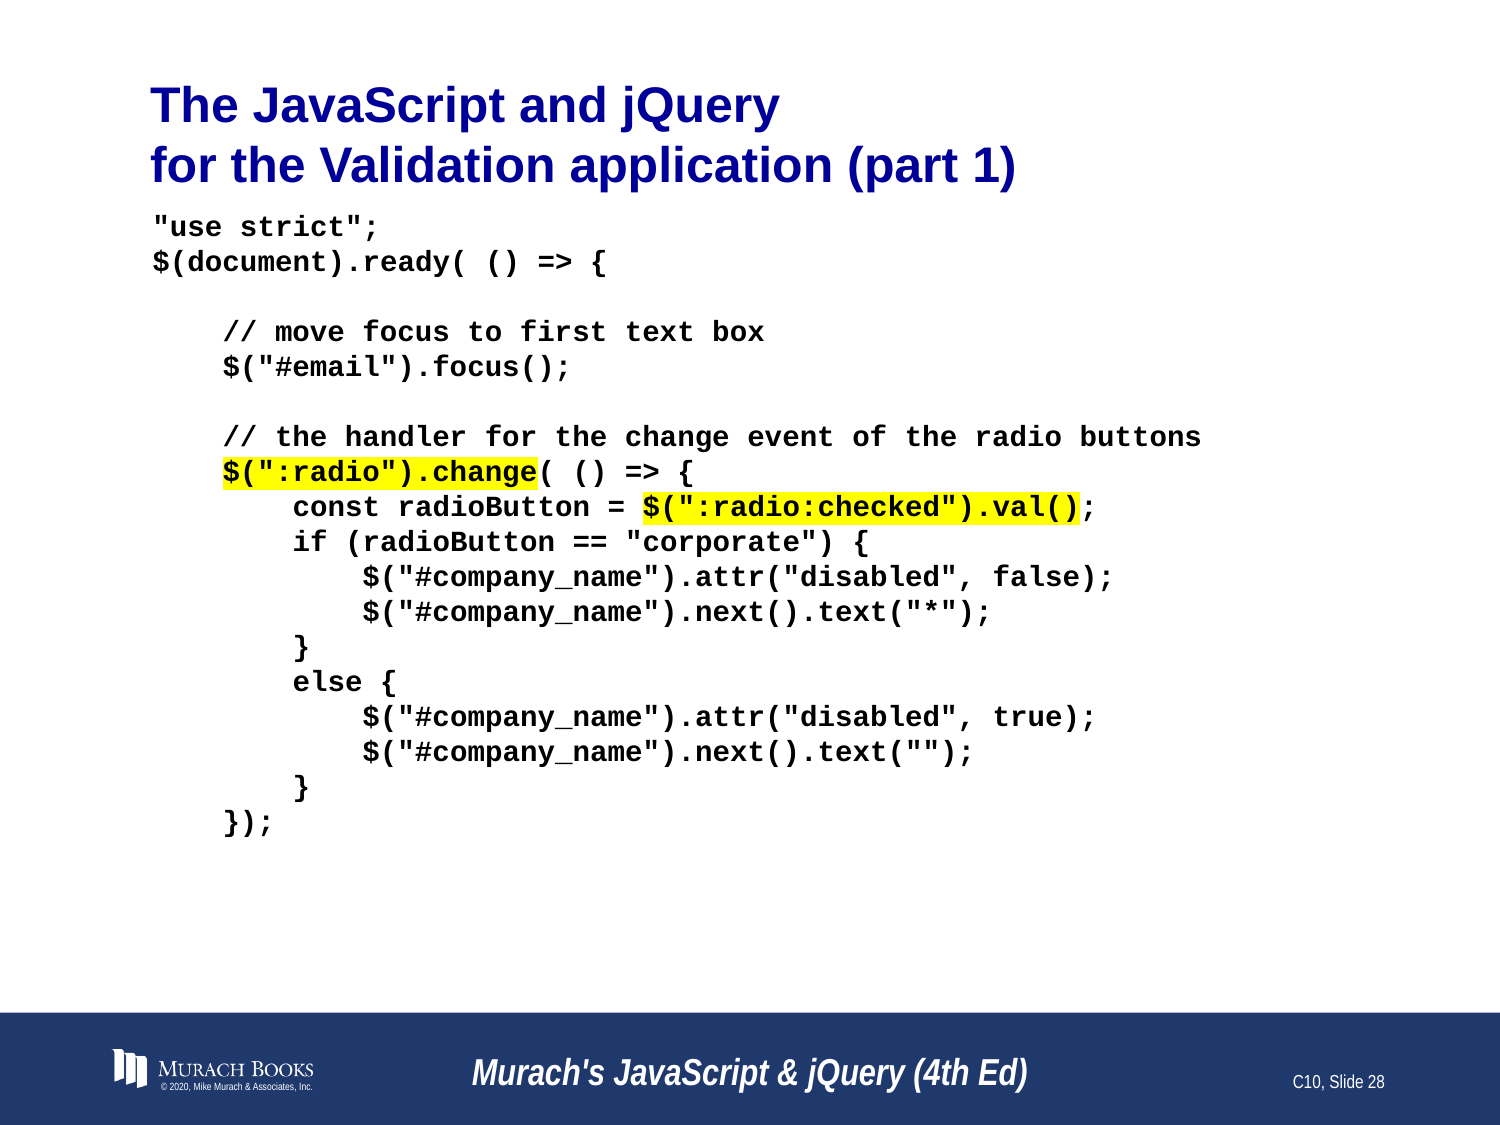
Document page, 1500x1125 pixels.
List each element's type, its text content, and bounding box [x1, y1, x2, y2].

list "use strict"; $(document).ready( () => { // move focus to first text box $("#email").focus(); // the handler for the change event of the radio buttons $(":radio").change( () => { const radioButton = $(":radio:checked").val(); if (radioButton == "corporate") { $("#company_name").attr("disabled", false); $("#company_name").next().text("*"); } else { $("#company_name").attr("disabled", true); $("#company_name").next().text(""); } }); [137, 200, 1350, 1000]
slide_number Murach's JavaScript & jQuery (4th Ed) [463, 1025, 1050, 1100]
title The JavaScript and jQuery for the Validation application (part 1) [150, 72, 1350, 194]
footer © 2020, Mike Murach & Associates, Inc. [12, 1025, 463, 1100]
slide_number C10, Slide 28 [1087, 1025, 1400, 1100]
